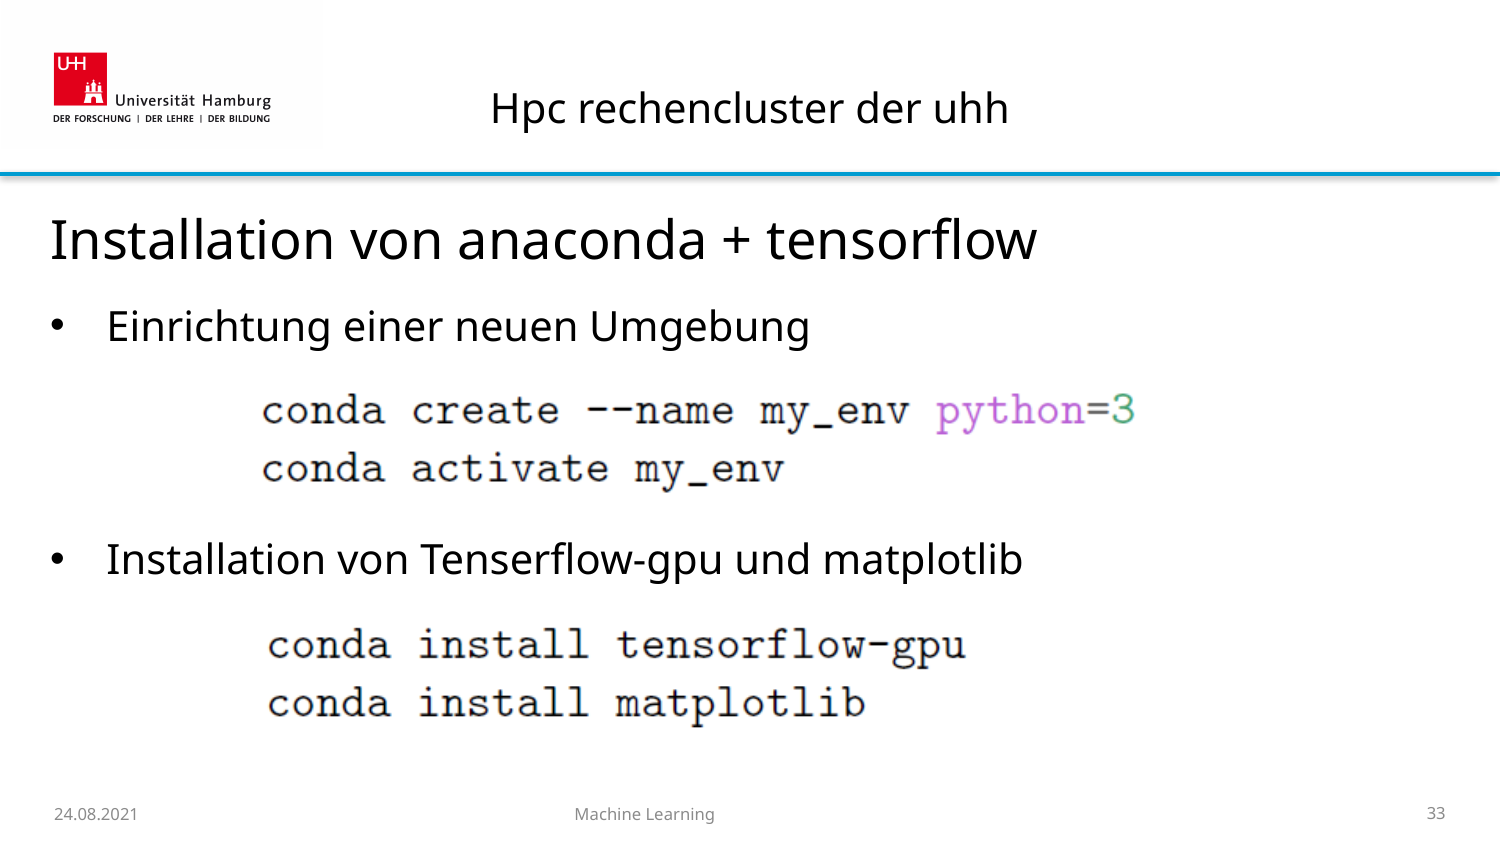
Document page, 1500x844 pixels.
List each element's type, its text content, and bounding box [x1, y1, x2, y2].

slide_number 33 [1361, 788, 1446, 833]
picture [253, 386, 1161, 511]
picture [1, 0, 323, 149]
picture [251, 622, 989, 737]
list Installation von anaconda + tensorflow [35, 197, 1406, 281]
title Hpc rechencluster der uhh [275, 91, 1225, 122]
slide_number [54, 788, 210, 833]
list Einrichtung einer neuen Umgebung Installation von Tenserflow-gpu und matplotlib [35, 291, 1446, 765]
footer Machine Learning [273, 788, 1016, 833]
